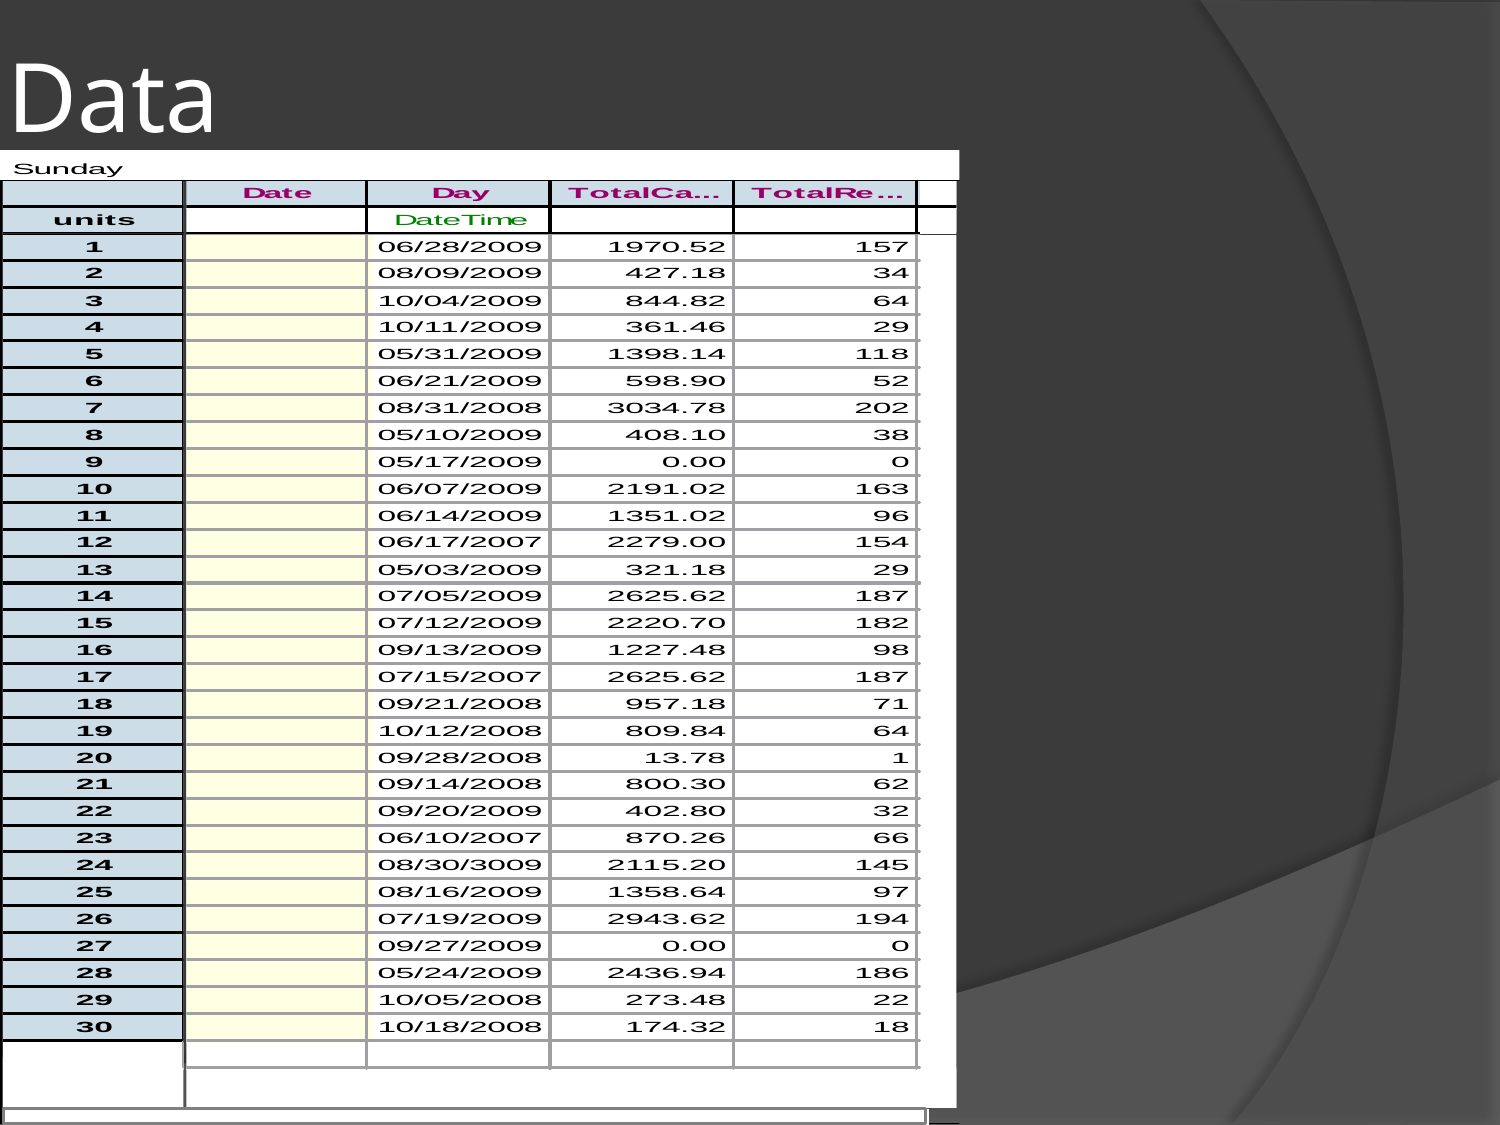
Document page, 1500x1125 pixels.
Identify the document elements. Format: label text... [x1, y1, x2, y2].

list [0, 149, 963, 1125]
title Data [0, 0, 1225, 188]
